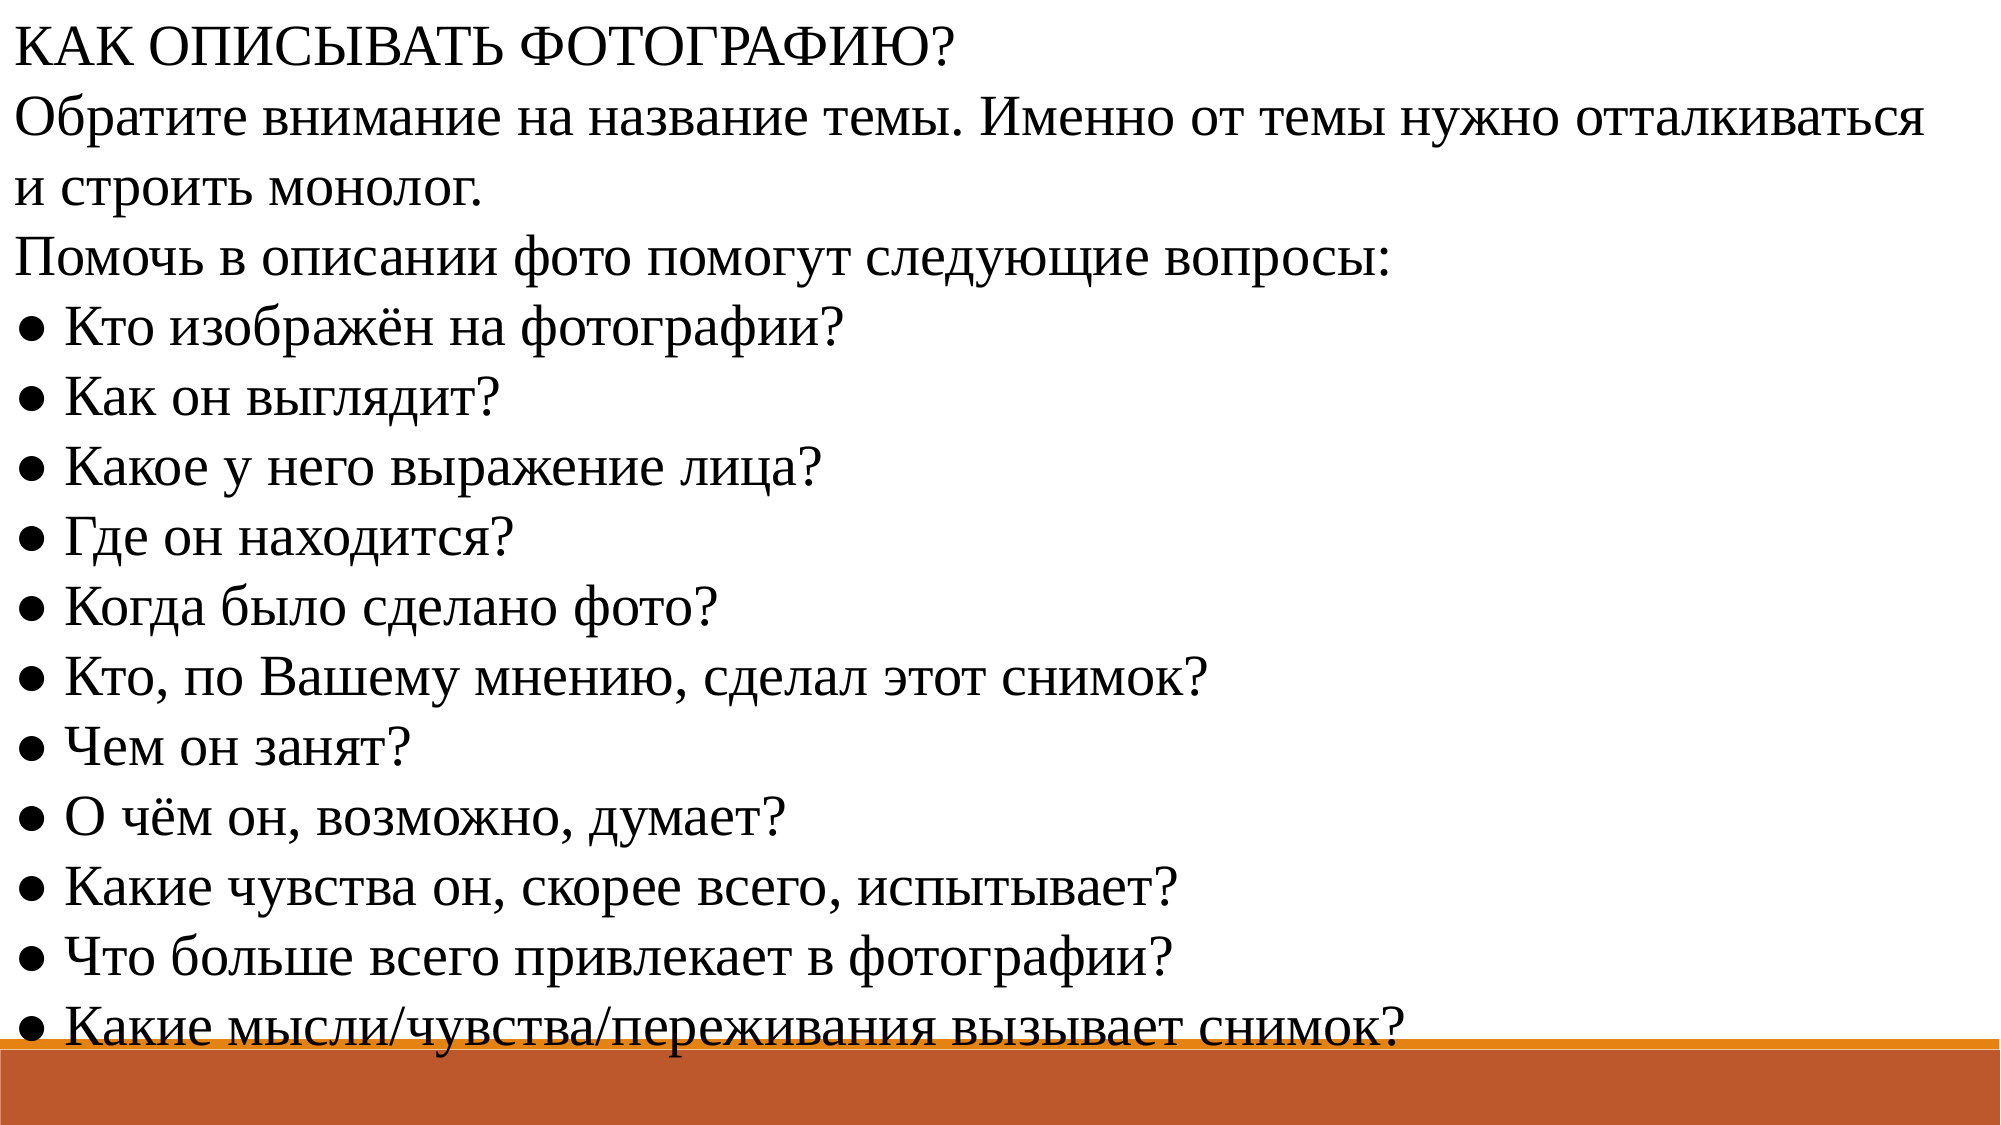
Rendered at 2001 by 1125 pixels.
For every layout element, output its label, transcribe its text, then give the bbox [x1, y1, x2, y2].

text_box КАК ОПИСЫВАТЬ ФОТОГРАФИЮ? Обратите внимание на название темы. Именно от темы нужно отталкиваться и строить монолог. Помочь в описании фото помогут следующие вопросы: ● Кто изображён на фотографии? ● Как он выглядит? ● Какое у него выражение лица? ● Где он находится? ● Когда было сделано фото? ● Кто, по Вашему мнению, сделал этот снимок? ● Чем он занят? ● О чём он, возможно, думает? ● Какие чувства он, скорее всего, испытывает? ● Что больше всего привлекает в фотографии? ● Какие мысли/чувства/переживания вызывает снимок? [0, 0, 1944, 1125]
